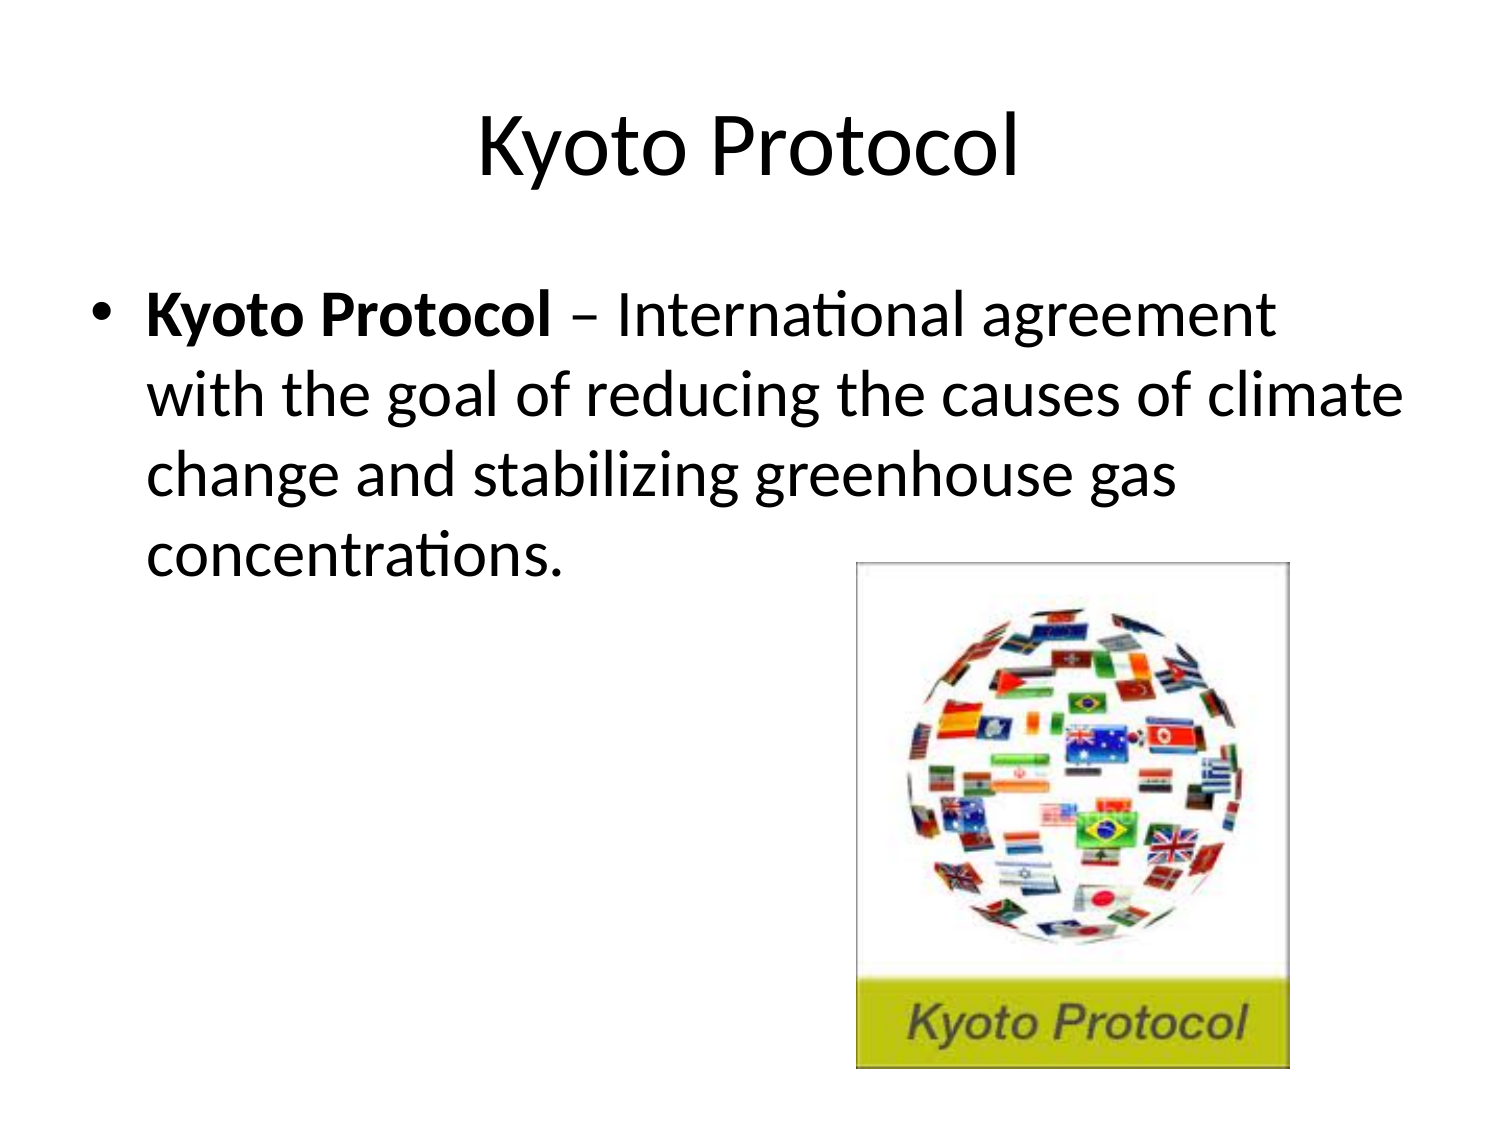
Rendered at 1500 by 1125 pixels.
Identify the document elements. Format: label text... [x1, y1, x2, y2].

title Kyoto Protocol [75, 45, 1425, 233]
picture [856, 562, 1291, 1069]
list Kyoto Protocol – International agreement with the goal of reducing the causes of climate change and stabilizing greenhouse gas concentrations. [75, 262, 1425, 1005]
